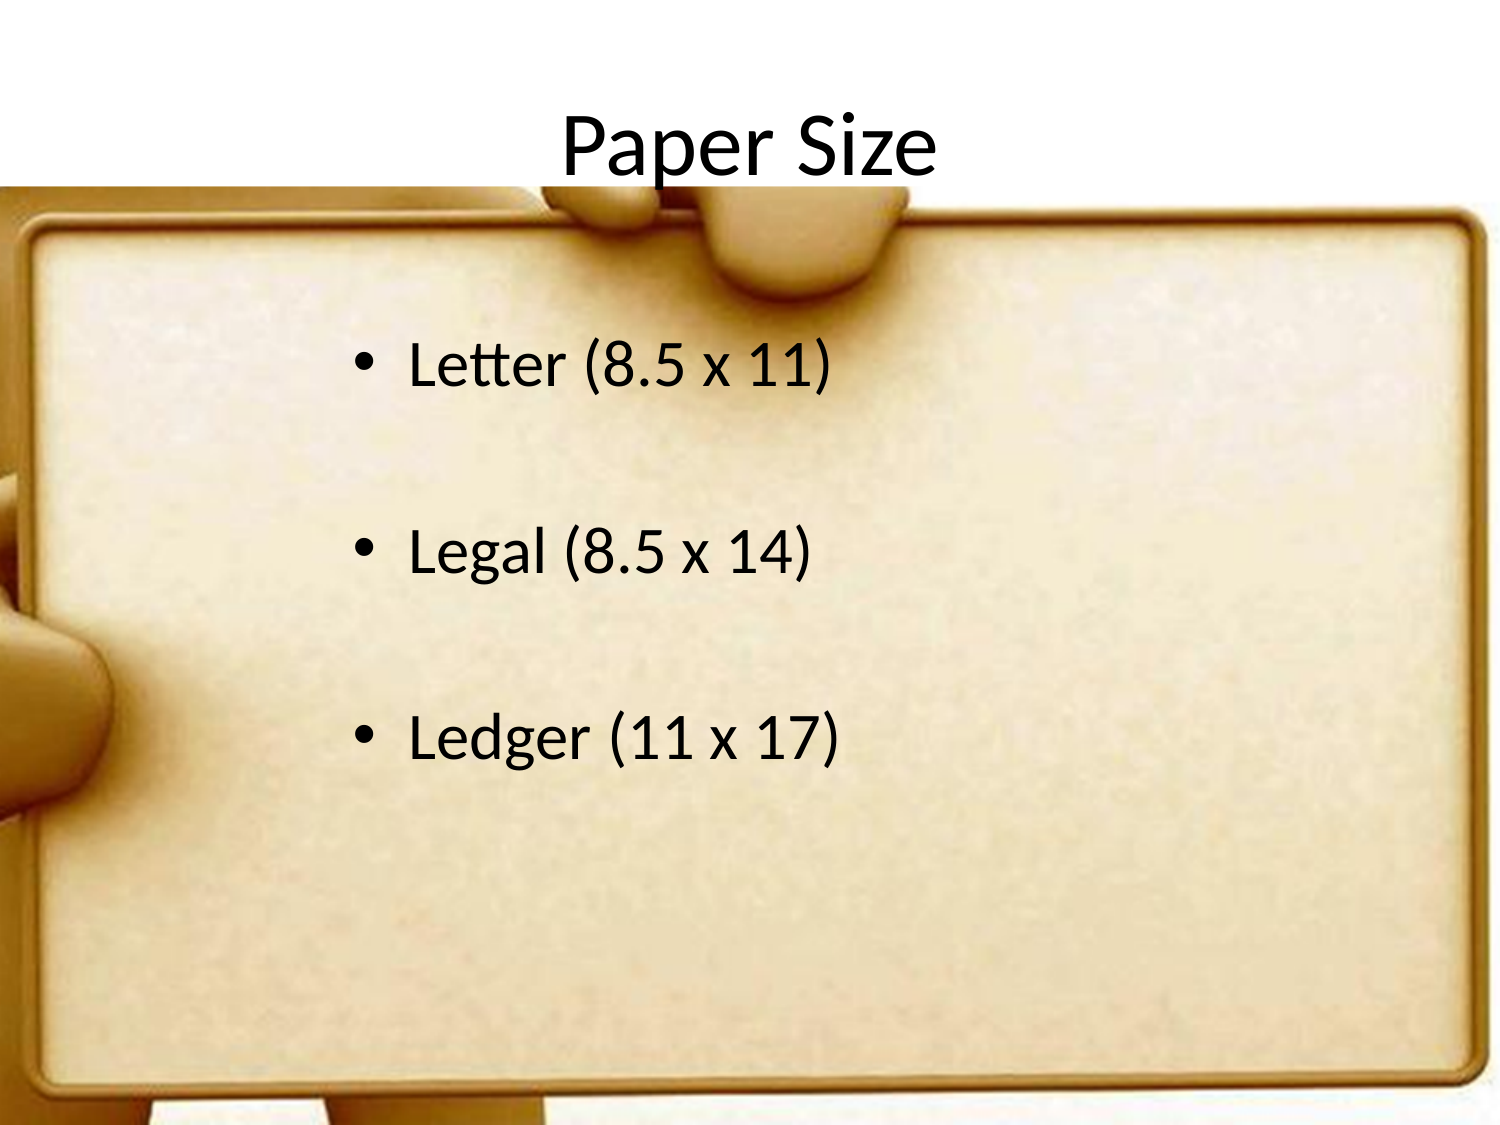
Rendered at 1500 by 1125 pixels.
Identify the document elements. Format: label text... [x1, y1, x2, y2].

picture [0, 0, 1500, 1125]
list Letter (8.5 x 11) Legal (8.5 x 14) Ledger (11 x 17) [337, 312, 1175, 925]
title Paper Size [75, 45, 1425, 233]
